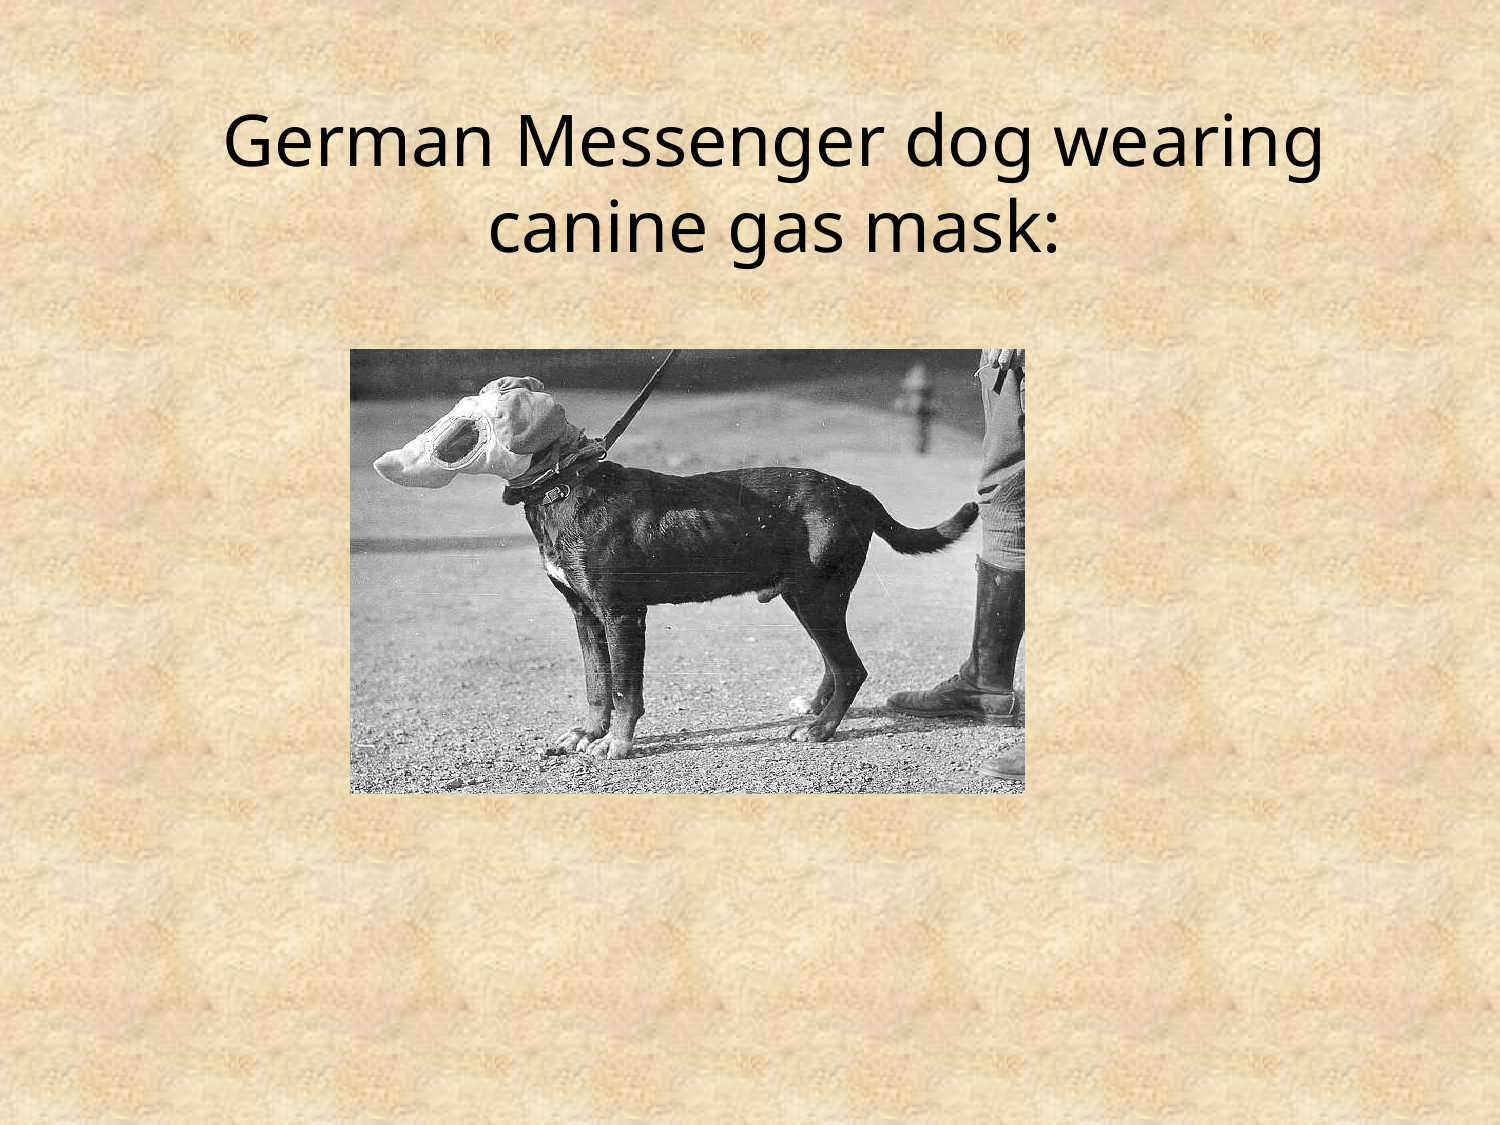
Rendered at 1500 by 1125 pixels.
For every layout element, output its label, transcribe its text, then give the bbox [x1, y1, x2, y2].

picture [0, 0, 1500, 1125]
title German Messenger dog wearing canine gas mask: [99, 87, 1450, 275]
